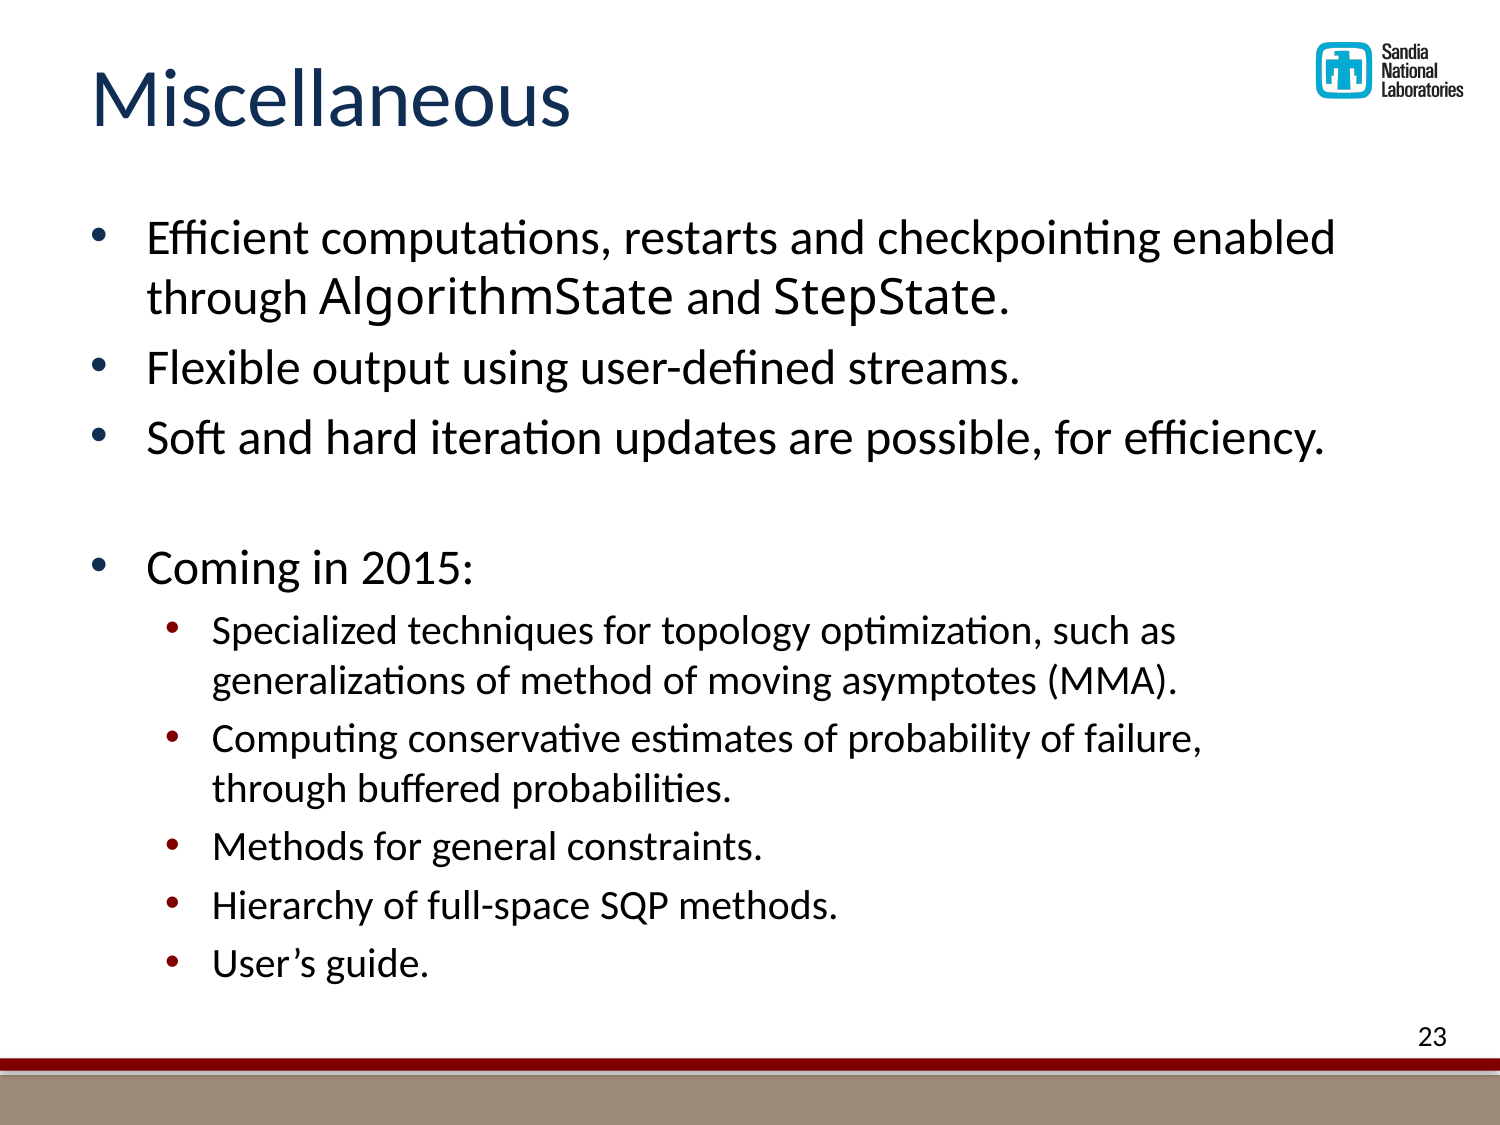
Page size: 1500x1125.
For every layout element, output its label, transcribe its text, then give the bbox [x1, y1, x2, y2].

list Efficient computations, restarts and checkpointing enabled through AlgorithmState and StepState. Flexible output using user-defined streams. Soft and hard iteration updates are possible, for efficiency. Coming in 2015: Specialized techniques for topology optimization, such as generalizations of method of moving asymptotes (MMA). Computing conservative estimates of probability of failure, through buffered probabilities. Methods for general constraints. Hierarchy of full-space SQP methods. User’s guide. [74, 196, 1426, 1010]
picture [1426, 37, 1467, 105]
title Miscellaneous [74, 11, 1426, 175]
slide_number 23 [1362, 1009, 1463, 1072]
